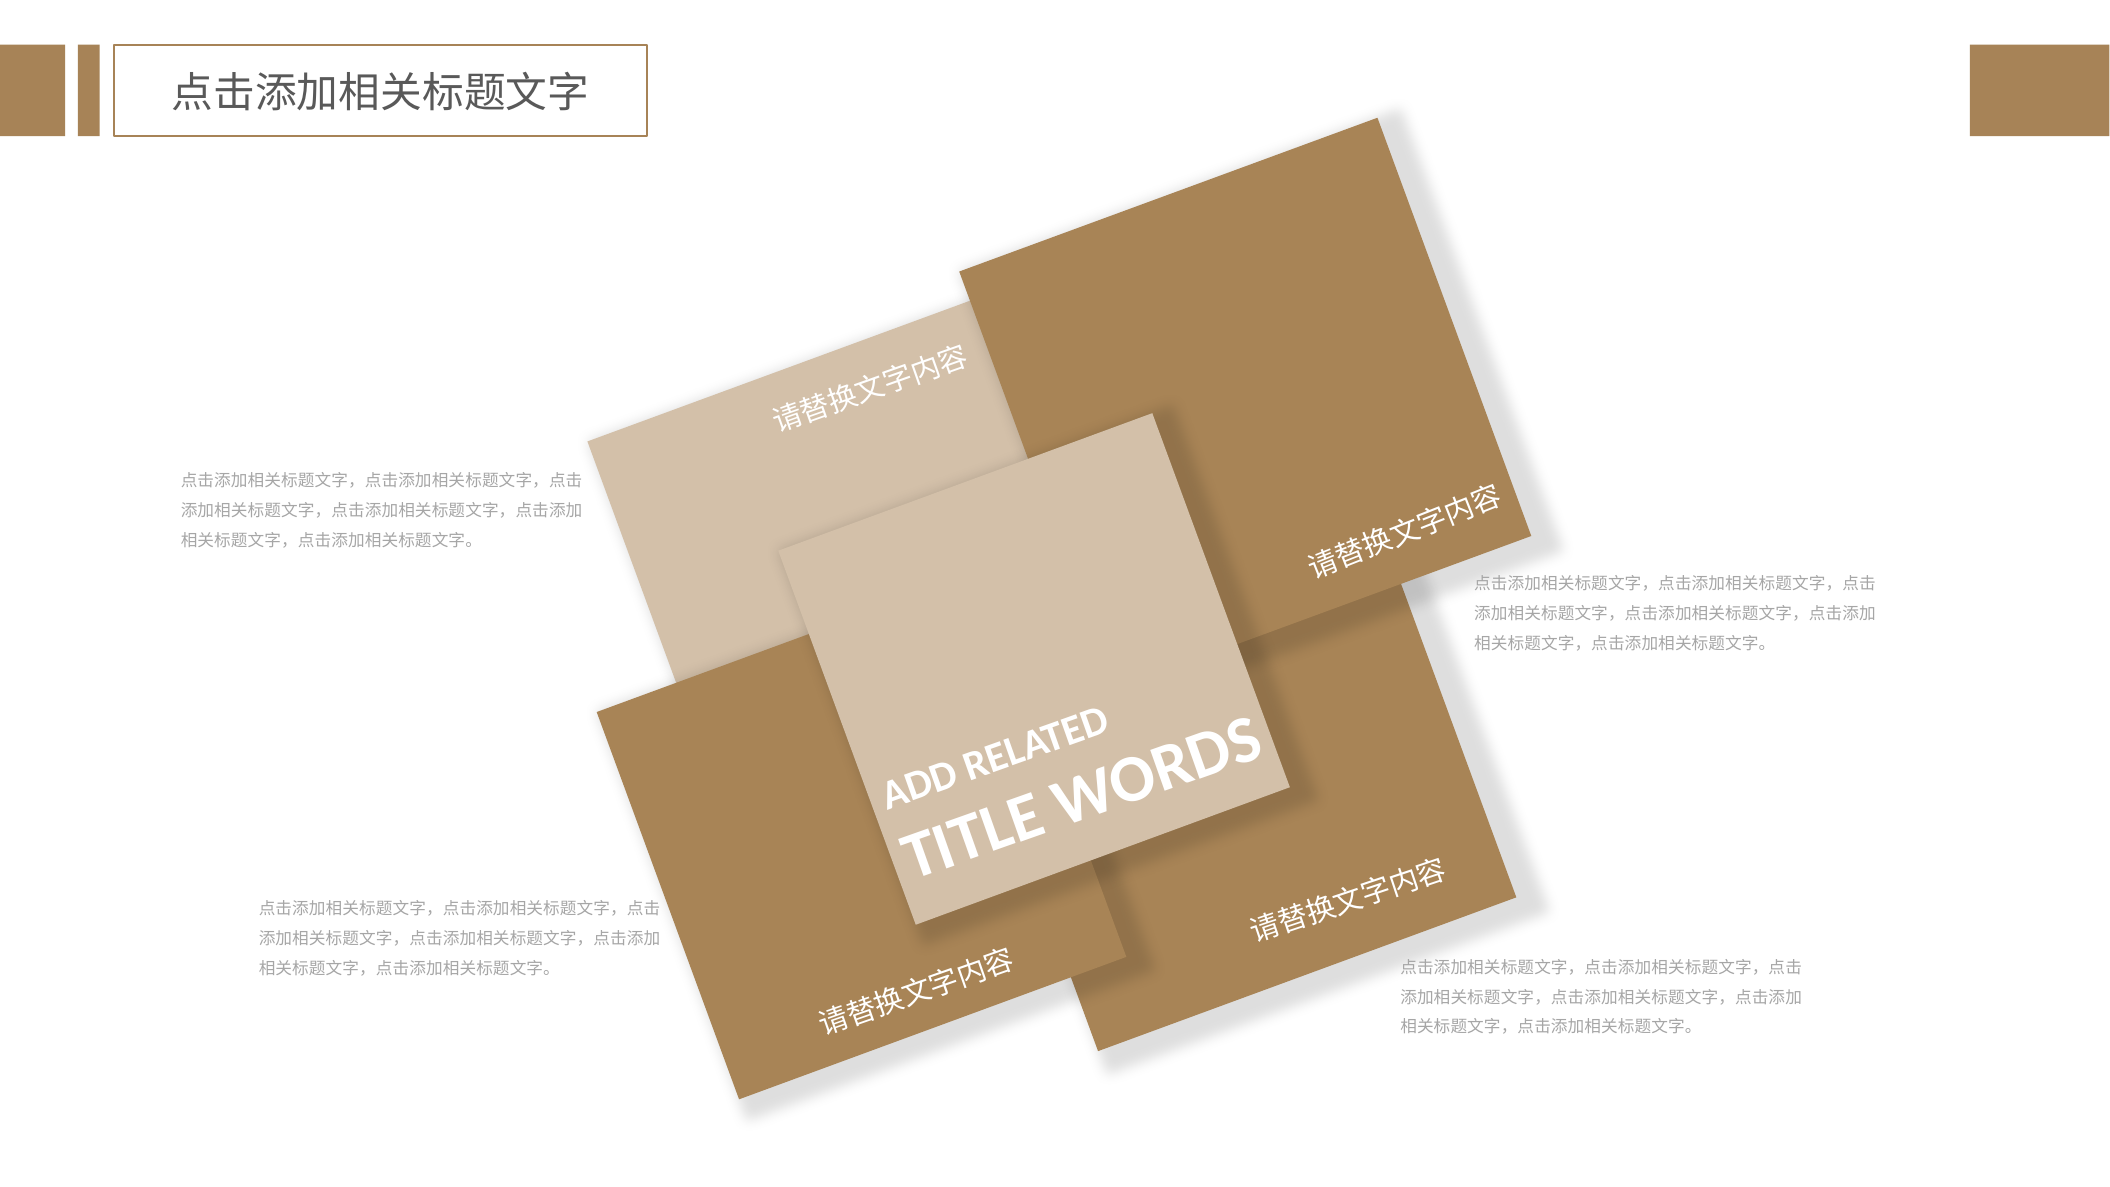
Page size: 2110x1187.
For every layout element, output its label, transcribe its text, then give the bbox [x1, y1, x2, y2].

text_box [598, 382, 1523, 1030]
text_box [586, 436, 598, 452]
text_box 点击添加相关标题文字，点击添加相关标题文字，点击添加相关标题文字，点击添加相关标题文字，点击添加相关标题文字，点击添加相关标题文字。 [244, 881, 598, 985]
text_box [957, 116, 1476, 382]
text_box 点击添加相关标题文字，点击添加相关标题文字，点击添加相关标题文字，点击添加相关标题文字，点击添加相关标题文字，点击添加相关标题文字。 [1386, 939, 1822, 1044]
text_box 点击添加相关标题文字 [135, 44, 625, 137]
text_box [746, 301, 993, 382]
text_box [1089, 1030, 1159, 1053]
text_box 点击添加相关标题文字，点击添加相关标题文字，点击添加相关标题文字，点击添加相关标题文字，点击添加相关标题文字，点击添加相关标题文字。 [166, 452, 598, 557]
text_box [712, 1030, 931, 1101]
text_box [1523, 510, 1533, 541]
text_box 点击添加相关标题文字，点击添加相关标题文字，点击添加相关标题文字，点击添加相关标题文字，点击添加相关标题文字，点击添加相关标题文字。 [1523, 555, 1895, 660]
